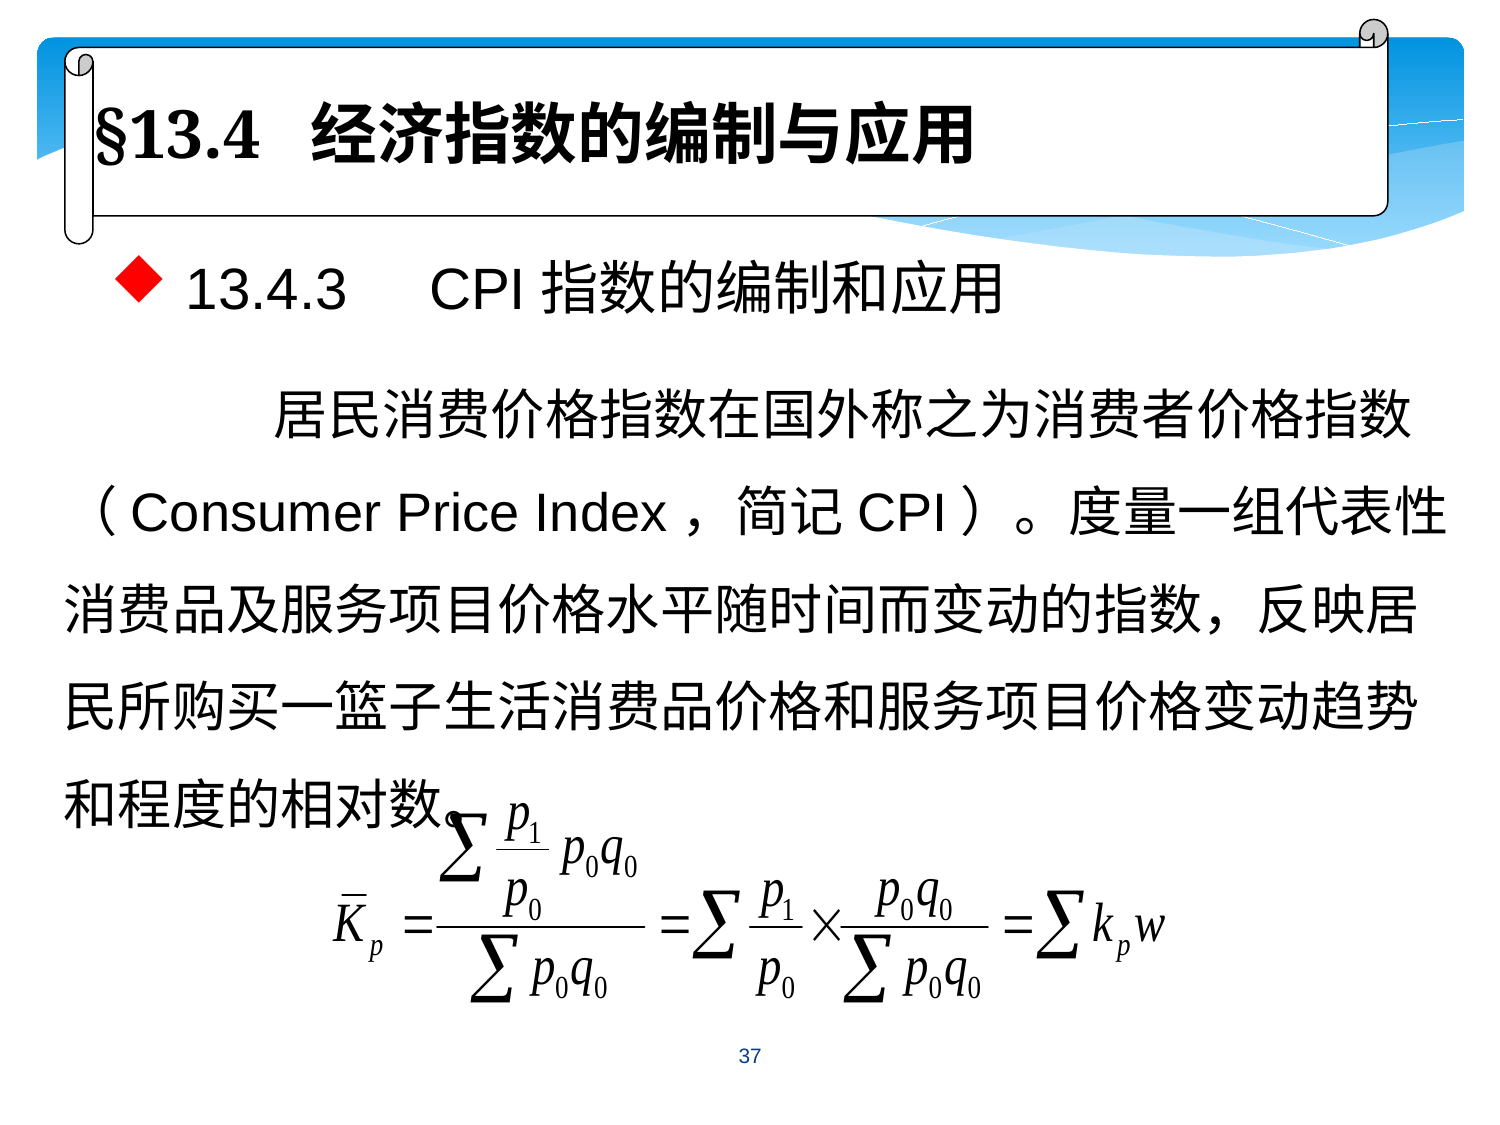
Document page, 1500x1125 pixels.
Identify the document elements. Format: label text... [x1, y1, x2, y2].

text_box 13.4.3 CPI指数的编制和应用 [96, 244, 1498, 338]
text_box 居民消费价格指数在国外称之为消费者价格指数（Consumer Price Index，简记CPI）。度量一组代表性消费品及服务项目价格水平随时间而变动的指数，反映居民所购买一篮子生活消费品价格和服务项目价格变动趋势和程度的相对数。 [48, 340, 1471, 843]
slide_number 37 [654, 1026, 846, 1086]
text_box §13.4 经济指数的编制与应用 [64, 19, 1388, 244]
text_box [324, 774, 1175, 1016]
